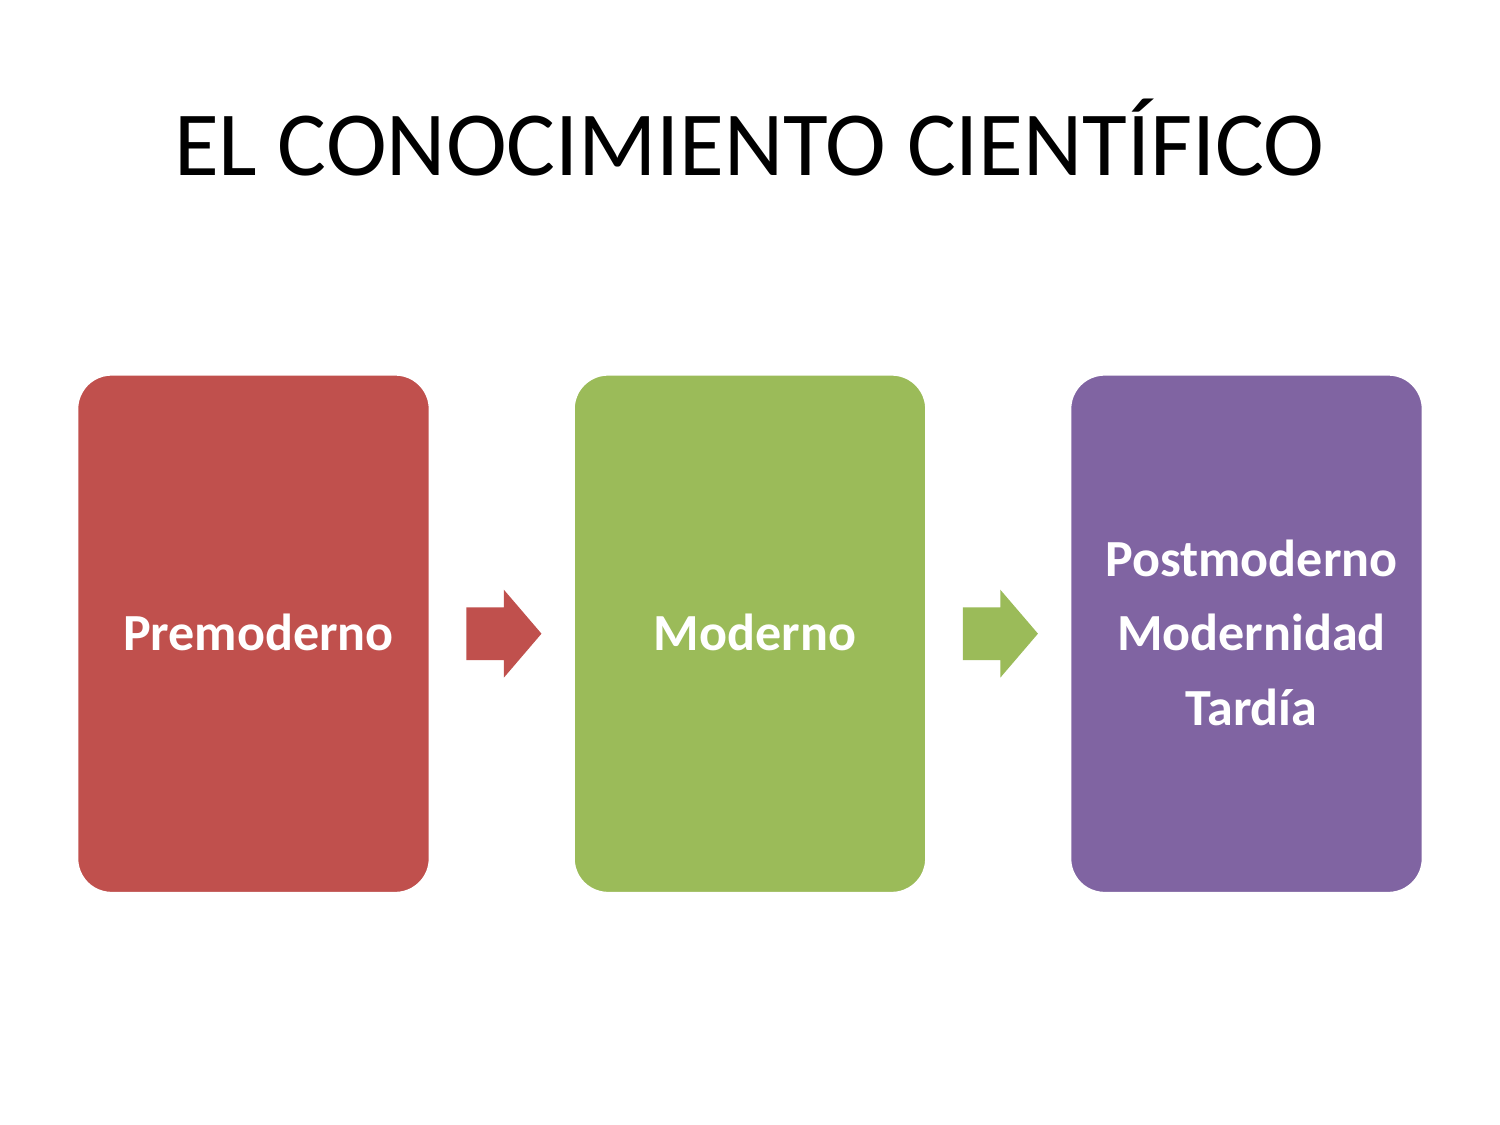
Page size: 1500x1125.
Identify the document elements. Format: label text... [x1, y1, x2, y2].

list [74, 262, 1426, 1006]
title EL CONOCIMIENTO CIENTÍFICO [75, 45, 1425, 233]
